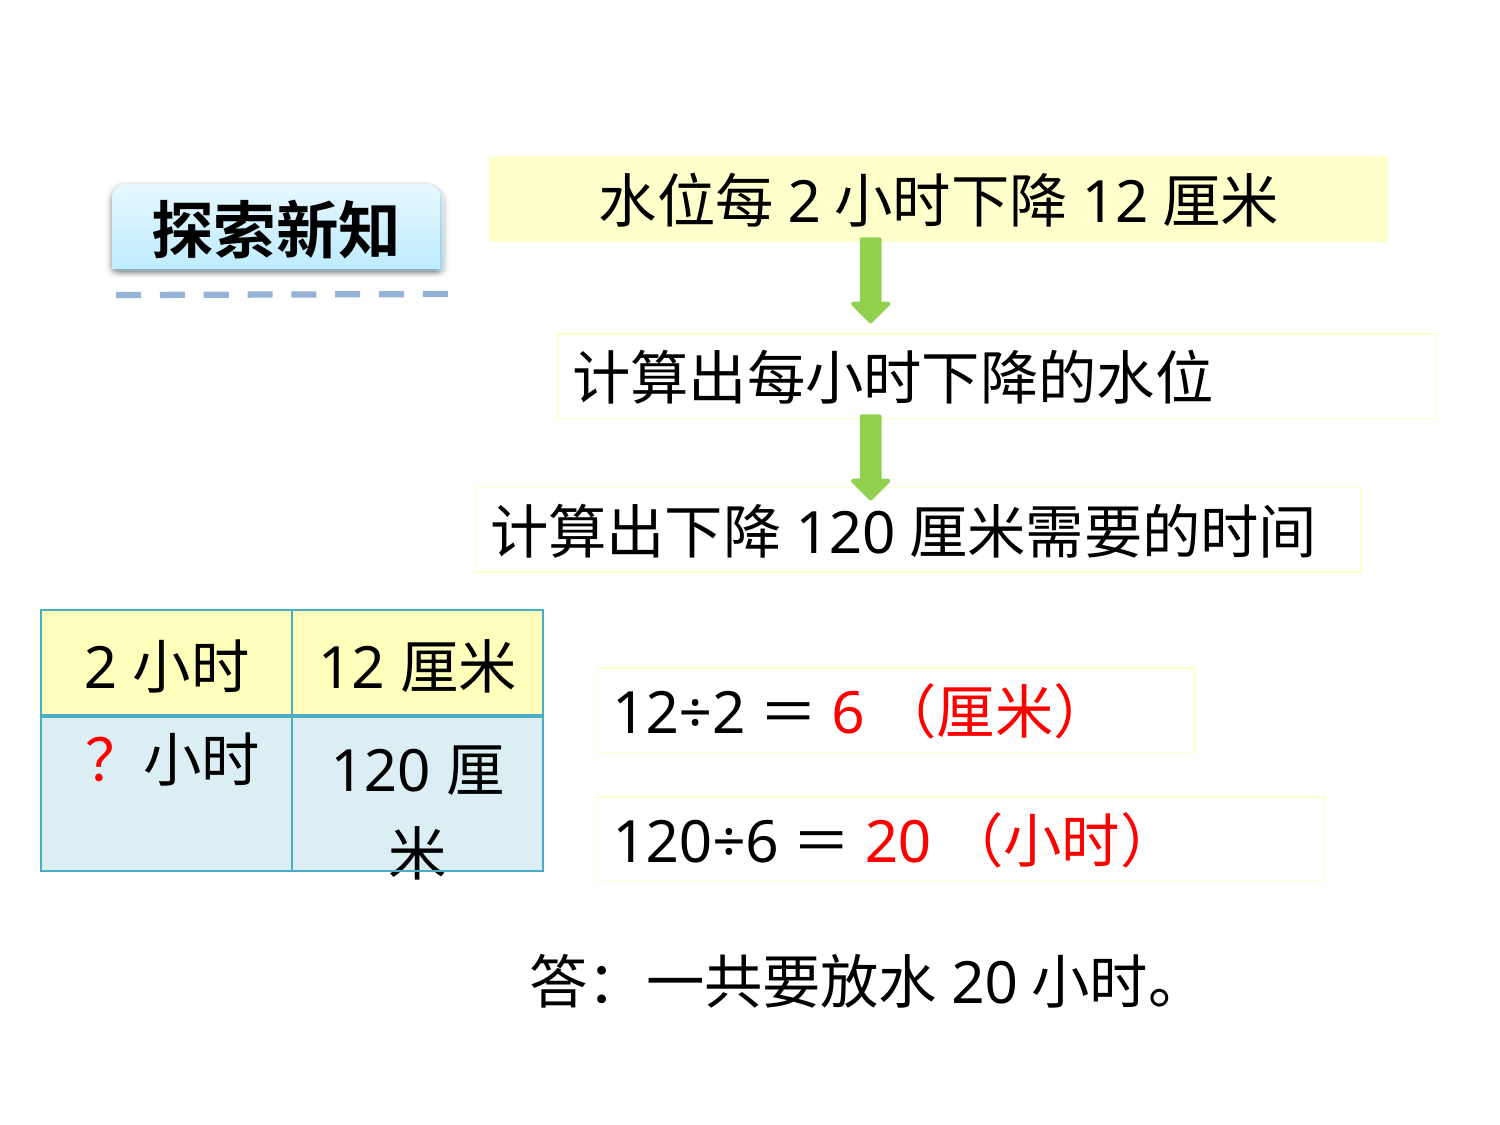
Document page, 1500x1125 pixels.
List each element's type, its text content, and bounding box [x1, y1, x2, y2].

text_box 120÷6＝20（小时） [597, 796, 1325, 882]
text_box [851, 414, 891, 501]
table_header 2小时 [42, 611, 291, 714]
table_cell [42, 718, 291, 870]
text_box 答：一共要放水20小时。 [454, 937, 1282, 1023]
text_box 计算出每小时下降的水位 [557, 333, 1437, 419]
text_box 计算出下降120厘米需要的时间 [475, 487, 1362, 573]
table_cell 120厘米 [293, 718, 542, 870]
text_box 水位每2小时下降12厘米 [490, 156, 1388, 242]
text_box 12÷2＝6（厘米） [597, 667, 1196, 753]
text_box ？小时 [41, 716, 278, 801]
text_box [115, 186, 457, 296]
table_header 12厘米 [293, 611, 542, 714]
text_box [851, 237, 891, 324]
